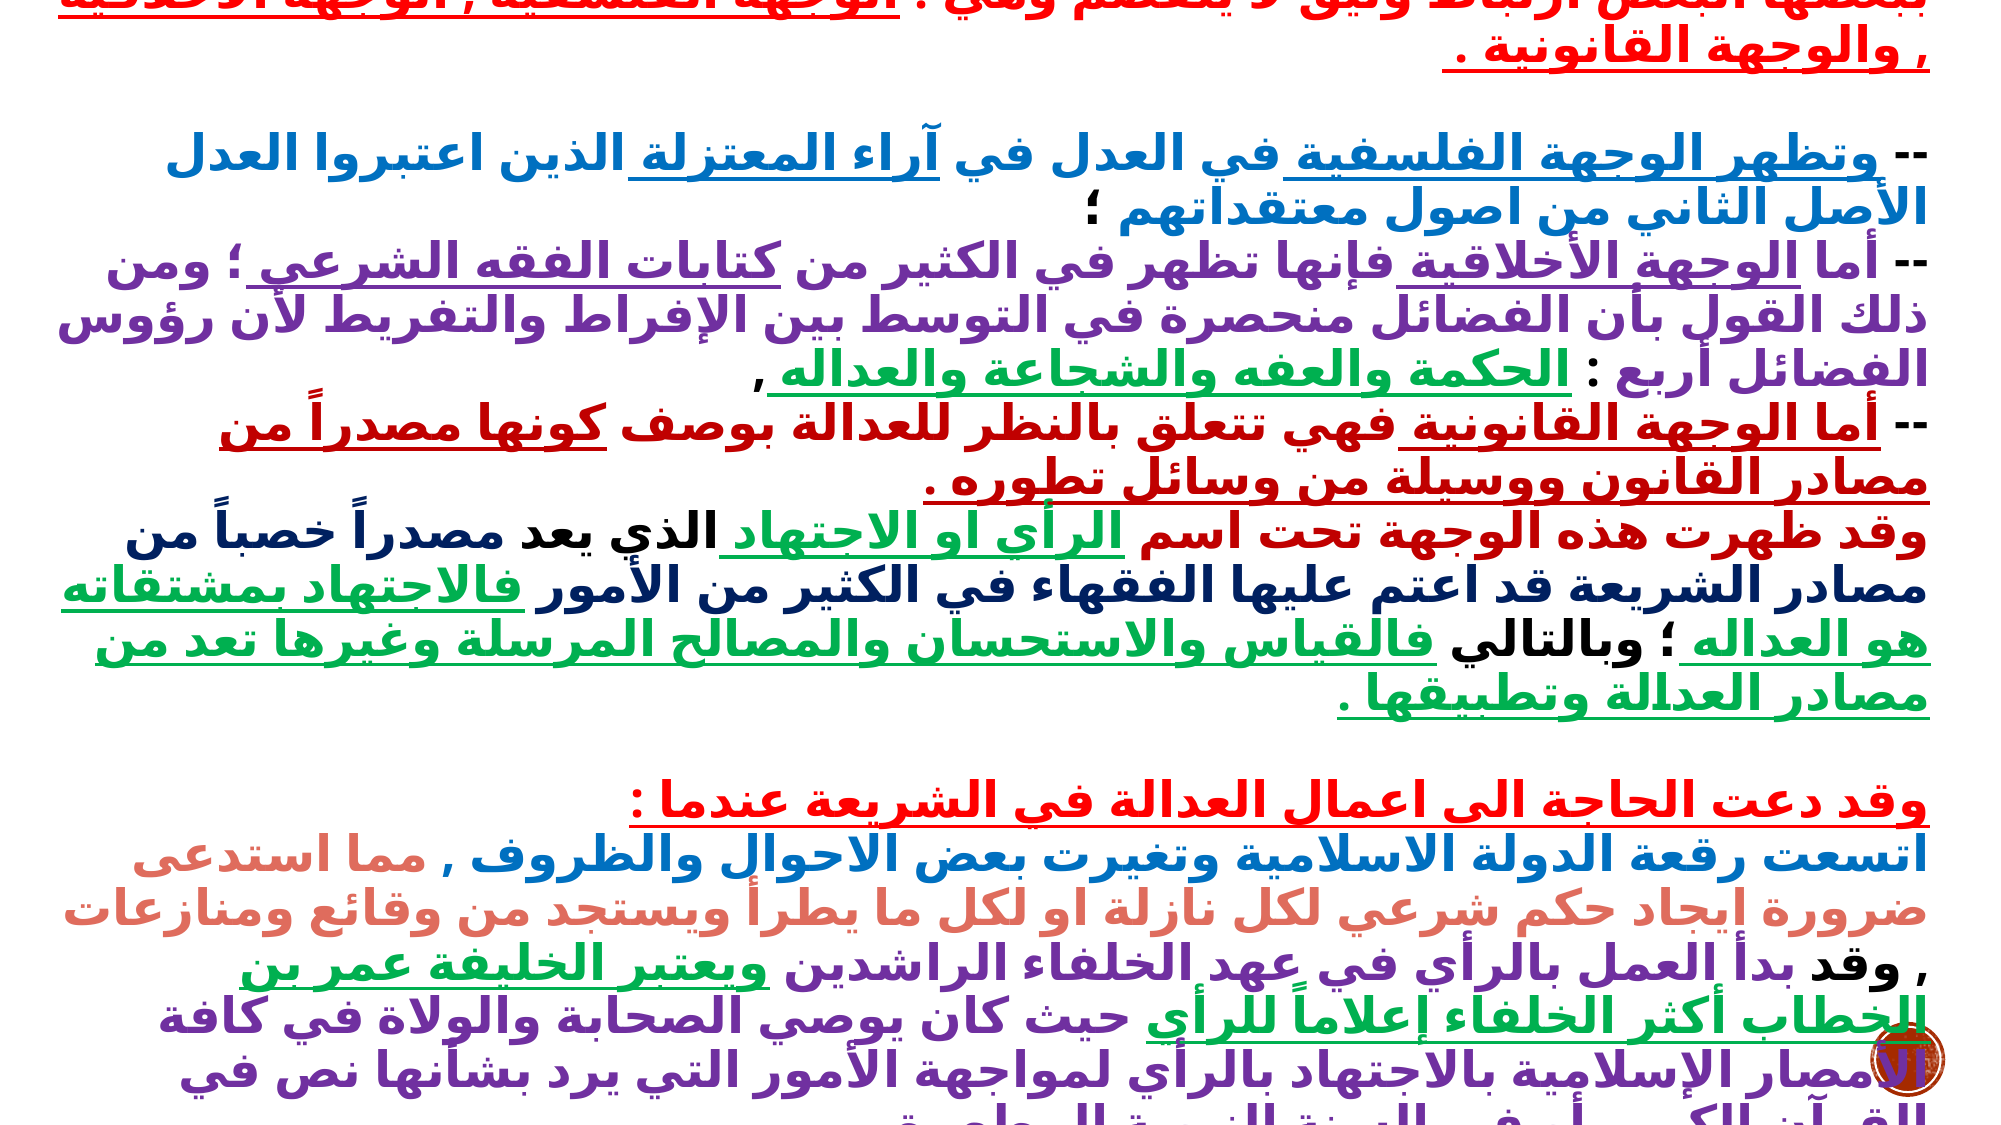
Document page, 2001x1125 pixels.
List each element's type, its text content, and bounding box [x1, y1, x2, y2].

title 6 - ان النظر الى نظرية العدالة ينبغي ان يكون من خلال ثلاث وجهات ترتبط ببعضها البعض ارتباط وثيق لا ينفصم وهي : الوجهة الفلسفية , الوجهة الأخلاقية , والوجهة القانونية . -- وتظهر الوجهة الفلسفية في العدل في آراء المعتزلة الذين اعتبروا العدل الأصل الثاني من اصول معتقداتهم ؛ -- أما الوجهة الأخلاقية فإنها تظهر في الكثير من كتابات الفقه الشرعي ؛ ومن ذلك القول بأن الفضائل منحصرة في التوسط بين الإفراط والتفريط لأن رؤوس الفضائل أربع : الحكمة والعفه والشجاعة والعداله , -- أما الوجهة القانونية فهي تتعلق بالنظر للعدالة بوصف كونها مصدراً من مصادر القانون ووسيلة من وسائل تطوره . وقد ظهرت هذه الوجهة تحت اسم الرأي او الاجتهاد الذي يعد مصدراً خصباً من مصادر الشريعة قد اعتم عليها الفقهاء في الكثير من الأمور فالاجتهاد بمشتقاته هو العداله ؛ وبالتالي فالقياس والاستحسان والمصالح المرسلة وغيرها تعد من مصادر العدالة وتطبيقها . وقد دعت الحاجة الى اعمال العدالة في الشريعة عندما : اتسعت رقعة الدولة الاسلامية وتغيرت بعض الاحوال والظروف , مما استدعى ضرورة ايجاد حكم شرعي لكل نازلة او لكل ما يطرأ ويستجد من وقائع ومنازعات , وقد بدأ العمل بالرأي في عهد الخلفاء الراشدين ويعتبر الخليفة عمر بن الخطاب أكثر الخلفاء إعلاماً للرأي حيث كان يوصي الصحابة والولاة في كافة الأمصار الإسلامية بالاجتهاد بالرأي لمواجهة الأمور التي يرد بشأنها نص في القرآن الكريم أو في السنة النبوية المطهرة . [39, 48, 1946, 1076]
